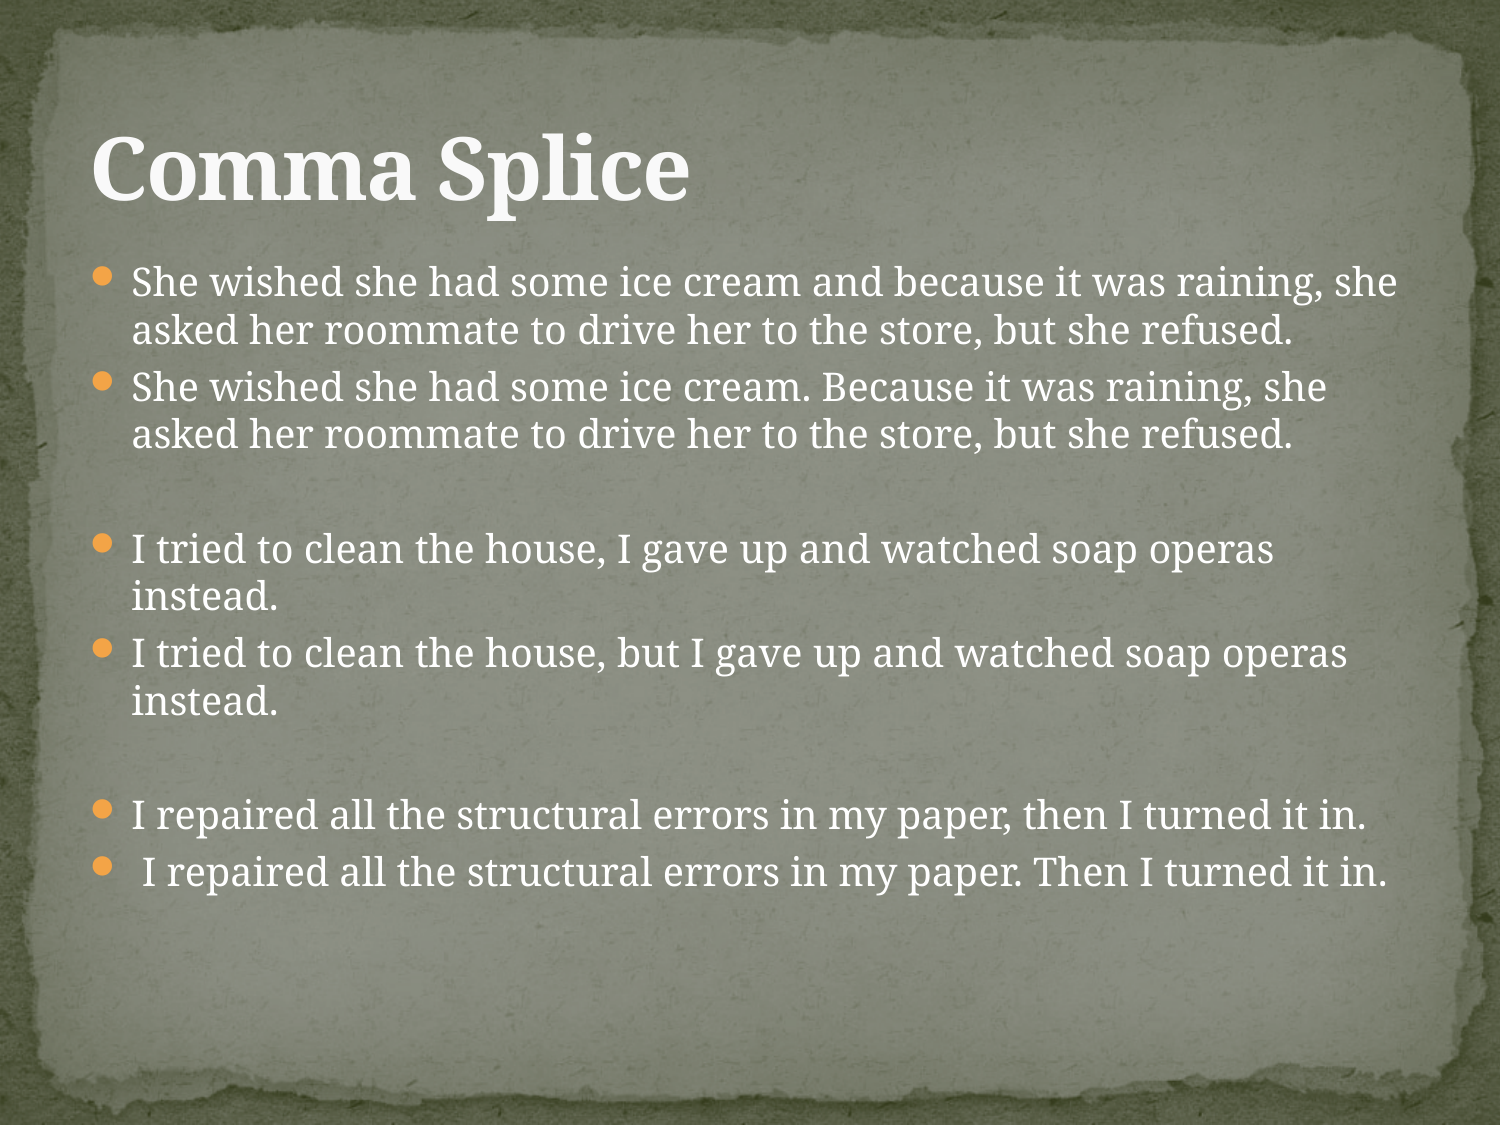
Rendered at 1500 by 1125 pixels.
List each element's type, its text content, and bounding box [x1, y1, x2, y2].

title Comma Splice [74, 24, 1425, 225]
list She wished she had some ice cream and because it was raining, she asked her roommate to drive her to the store, but she refused. She wished she had some ice cream. Because it was raining, she asked her roommate to drive her to the store, but she refused. I tried to clean the house, I gave up and watched soap operas instead. I tried to clean the house, but I gave up and watched soap operas instead. I repaired all the structural errors in my paper, then I turned it in. I repaired all the structural errors in my paper. Then I turned it in. [75, 249, 1425, 1000]
